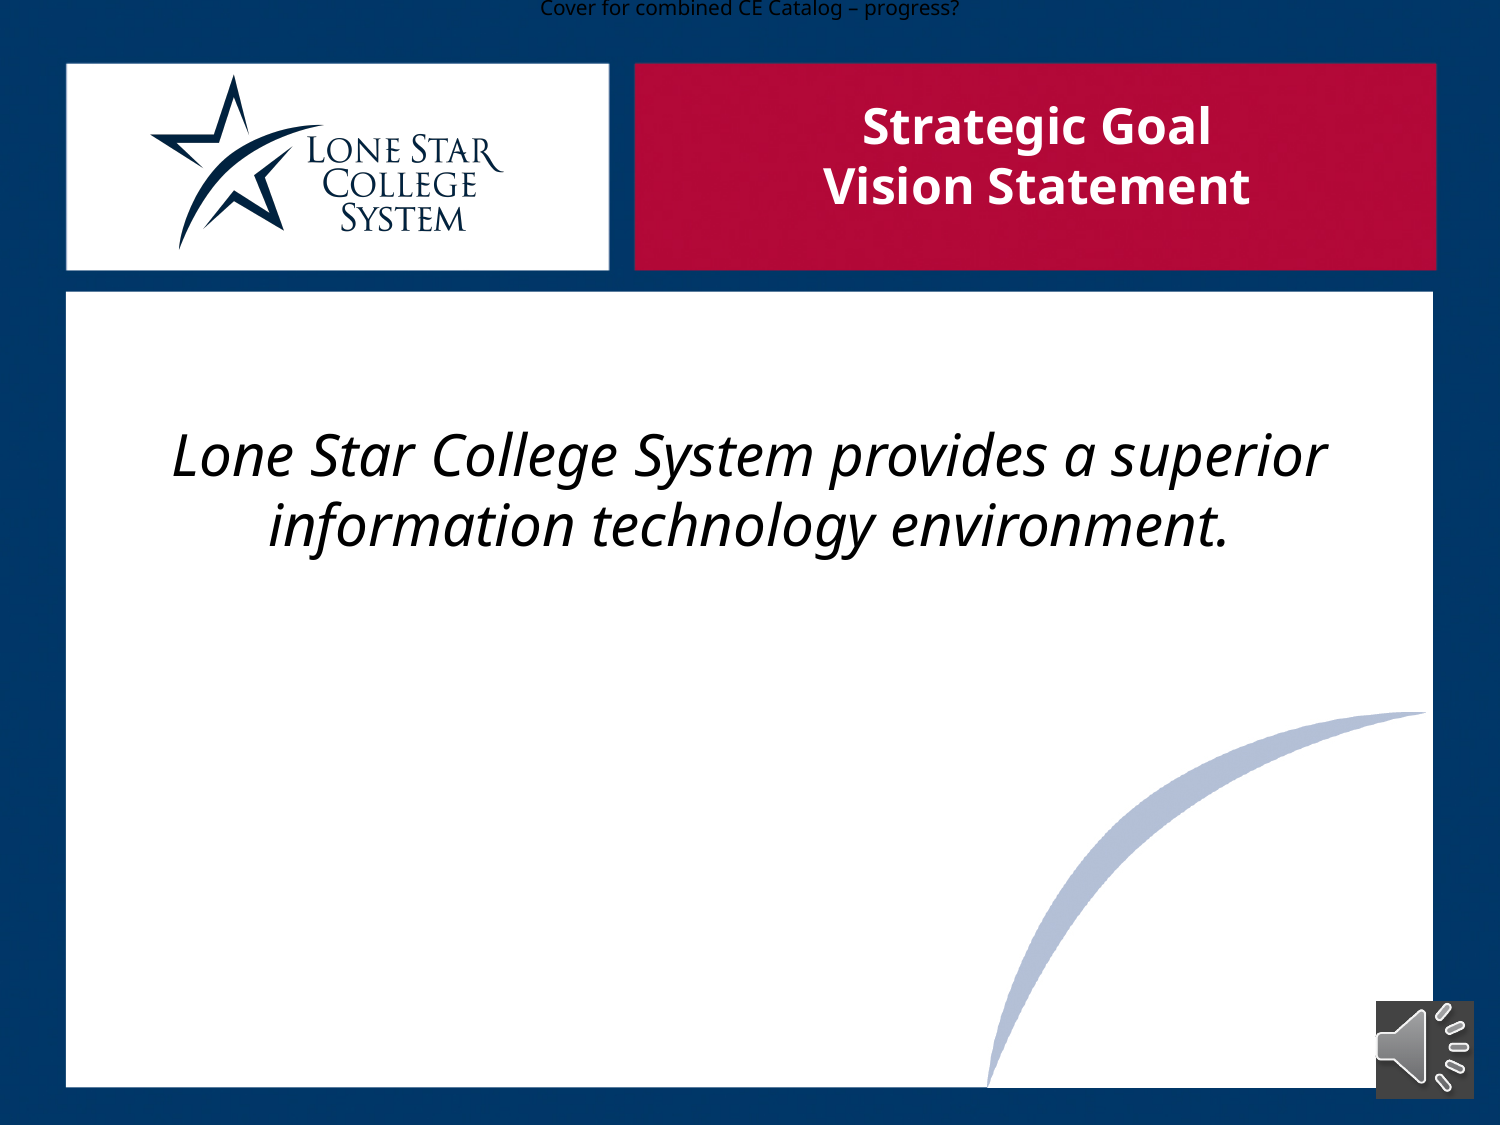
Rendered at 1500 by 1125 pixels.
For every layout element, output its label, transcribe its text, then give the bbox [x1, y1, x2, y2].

text_box Strategic Goal Vision Statement [637, 87, 1438, 223]
text_box Lone Star College System provides a superior information technology environment. [62, 410, 1438, 636]
picture [0, 0, 1500, 1125]
text_box Cover for combined CE Catalog – progress? [525, 0, 975, 88]
